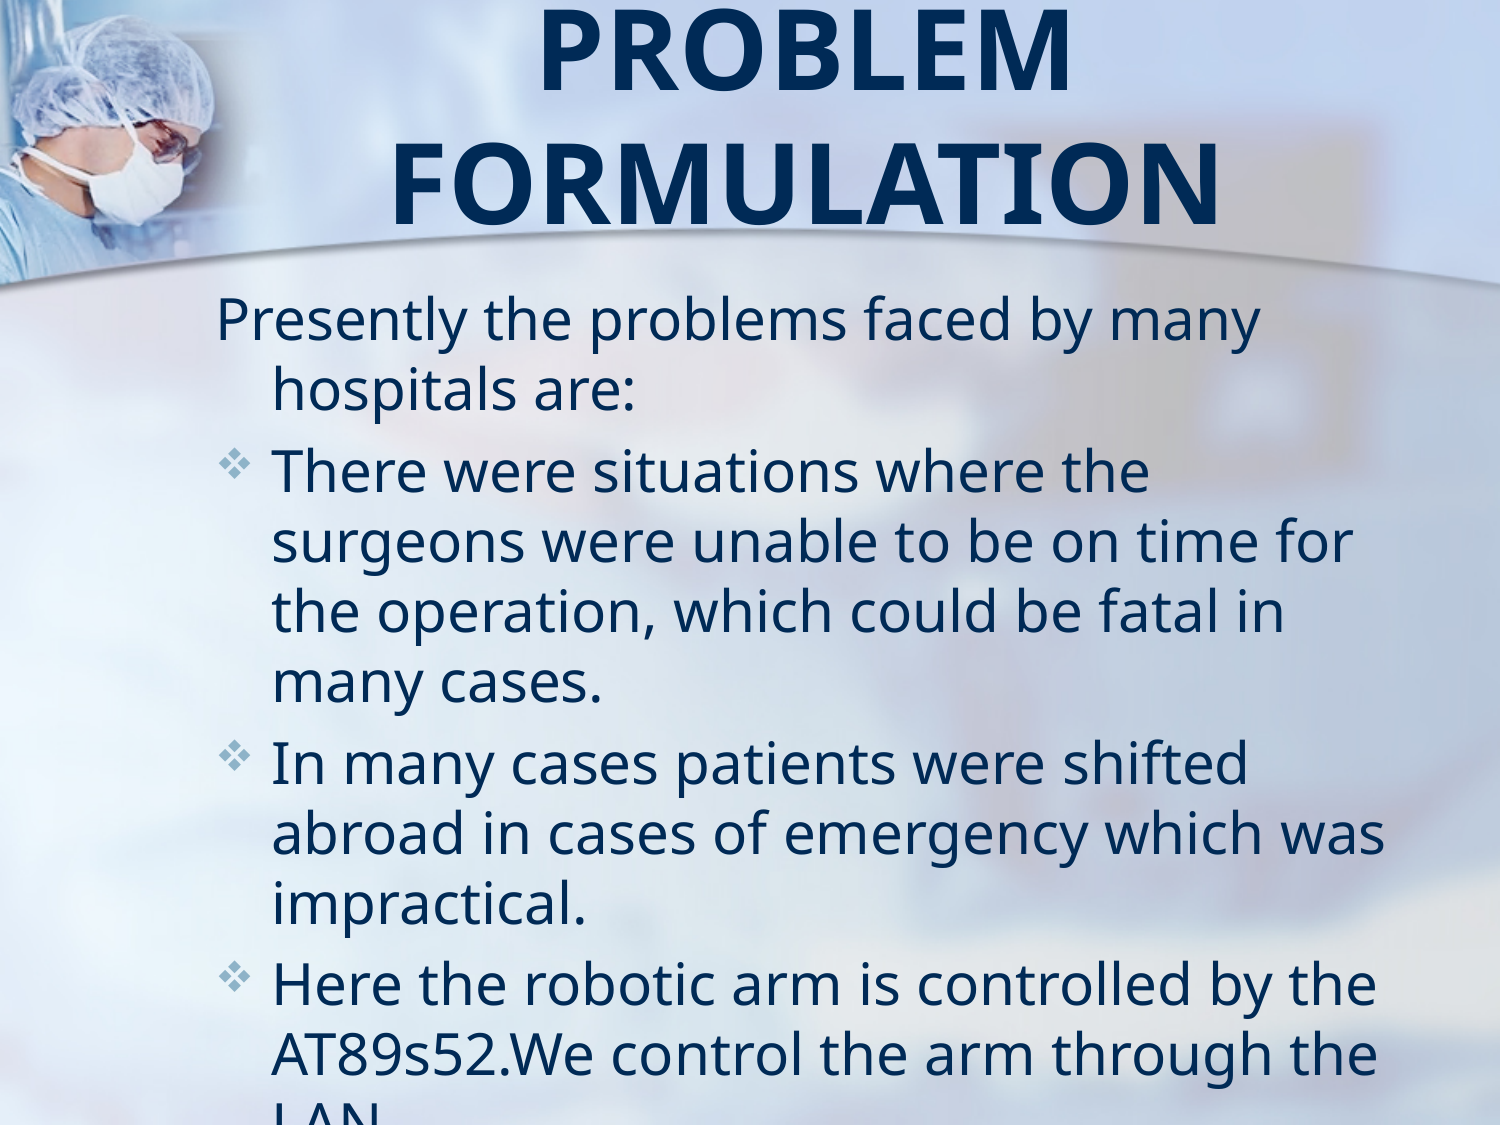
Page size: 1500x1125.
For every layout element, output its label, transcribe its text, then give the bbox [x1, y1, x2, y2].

title Problem formulation [199, 24, 1413, 201]
picture [0, 0, 1500, 1125]
list Presently the problems faced by many hospitals are: There were situations where the surgeons were unable to be on time for the operation, which could be fatal in many cases. In many cases patients were shifted abroad in cases of emergency which was impractical. Here the robotic arm is controlled by the AT89s52.We control the arm through the LAN. [199, 274, 1413, 1051]
